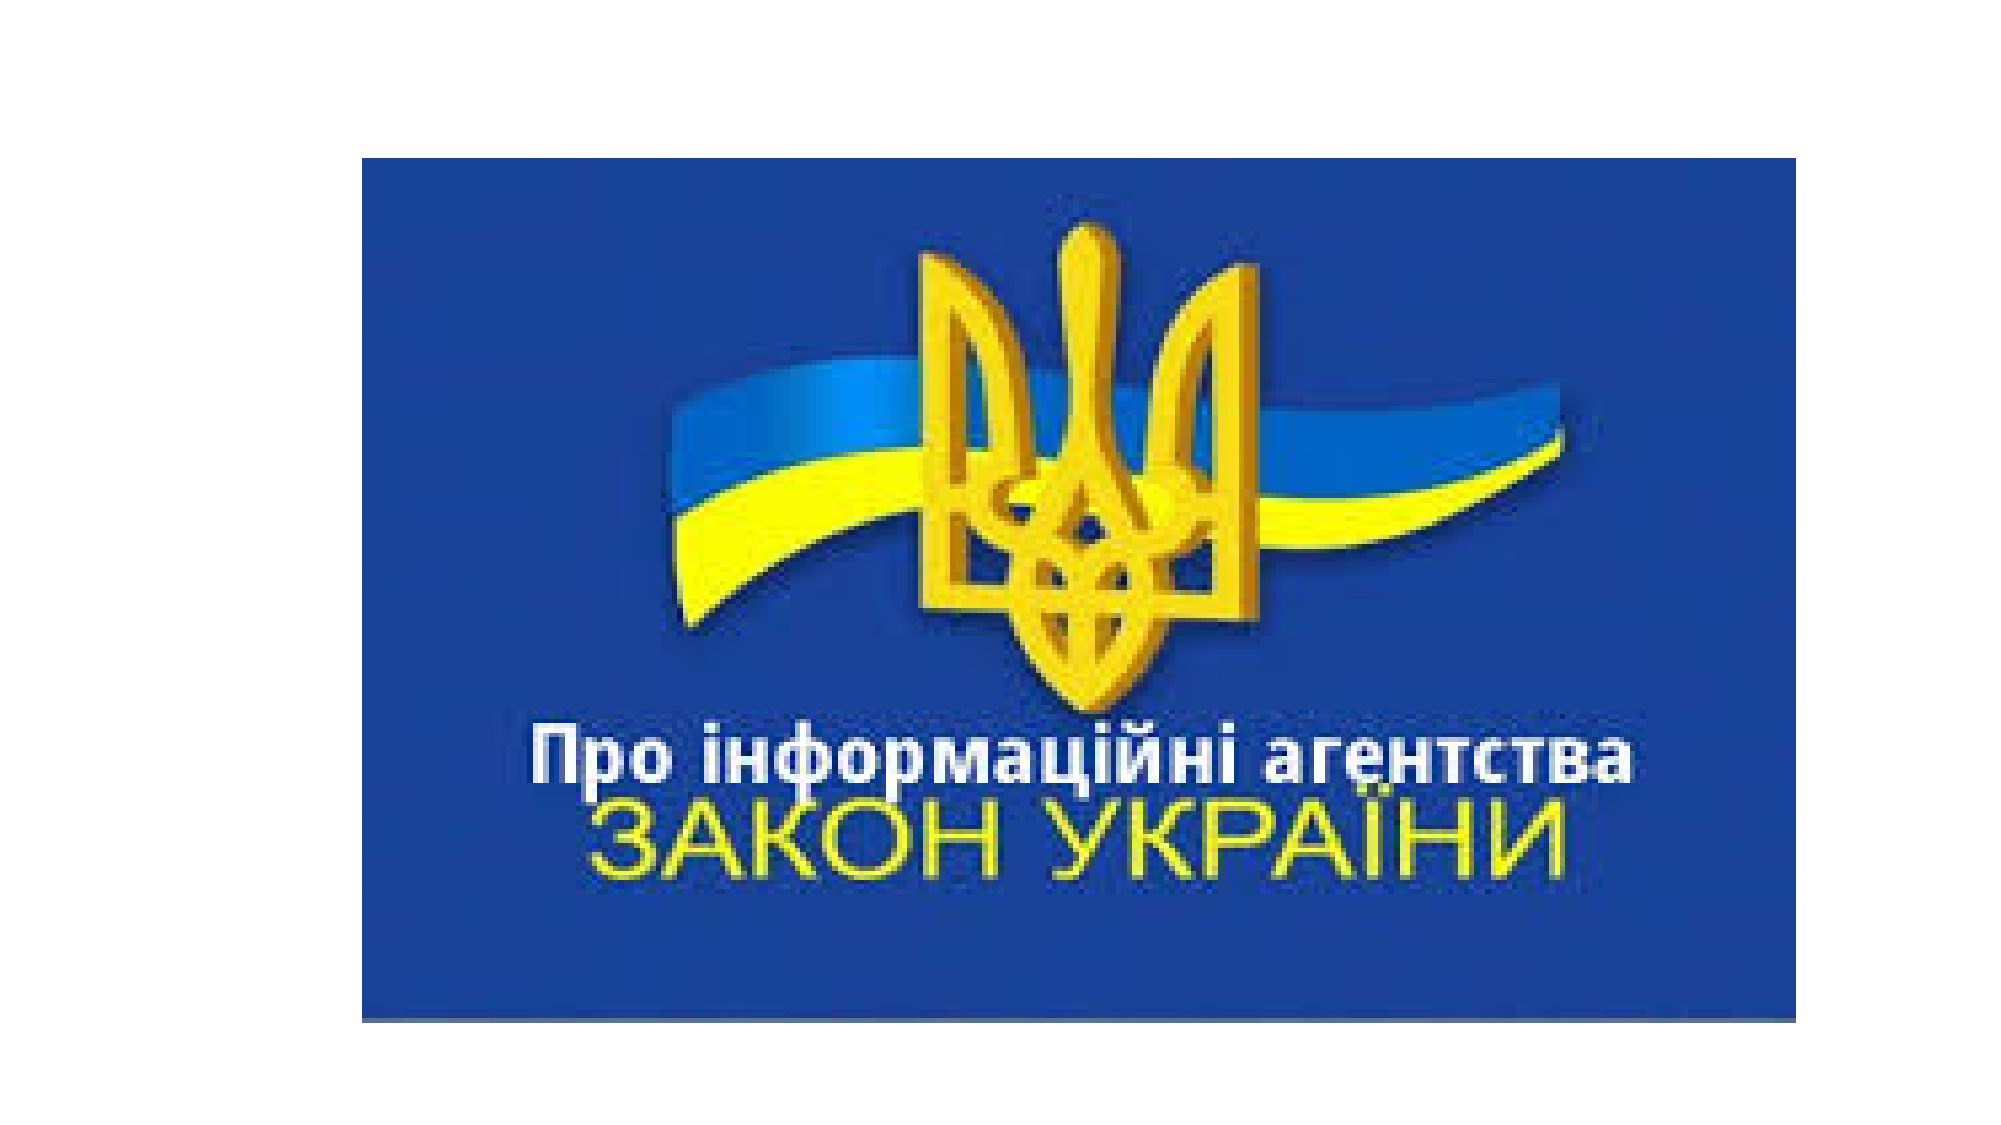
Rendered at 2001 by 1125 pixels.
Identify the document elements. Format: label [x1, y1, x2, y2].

picture [362, 158, 1796, 1023]
